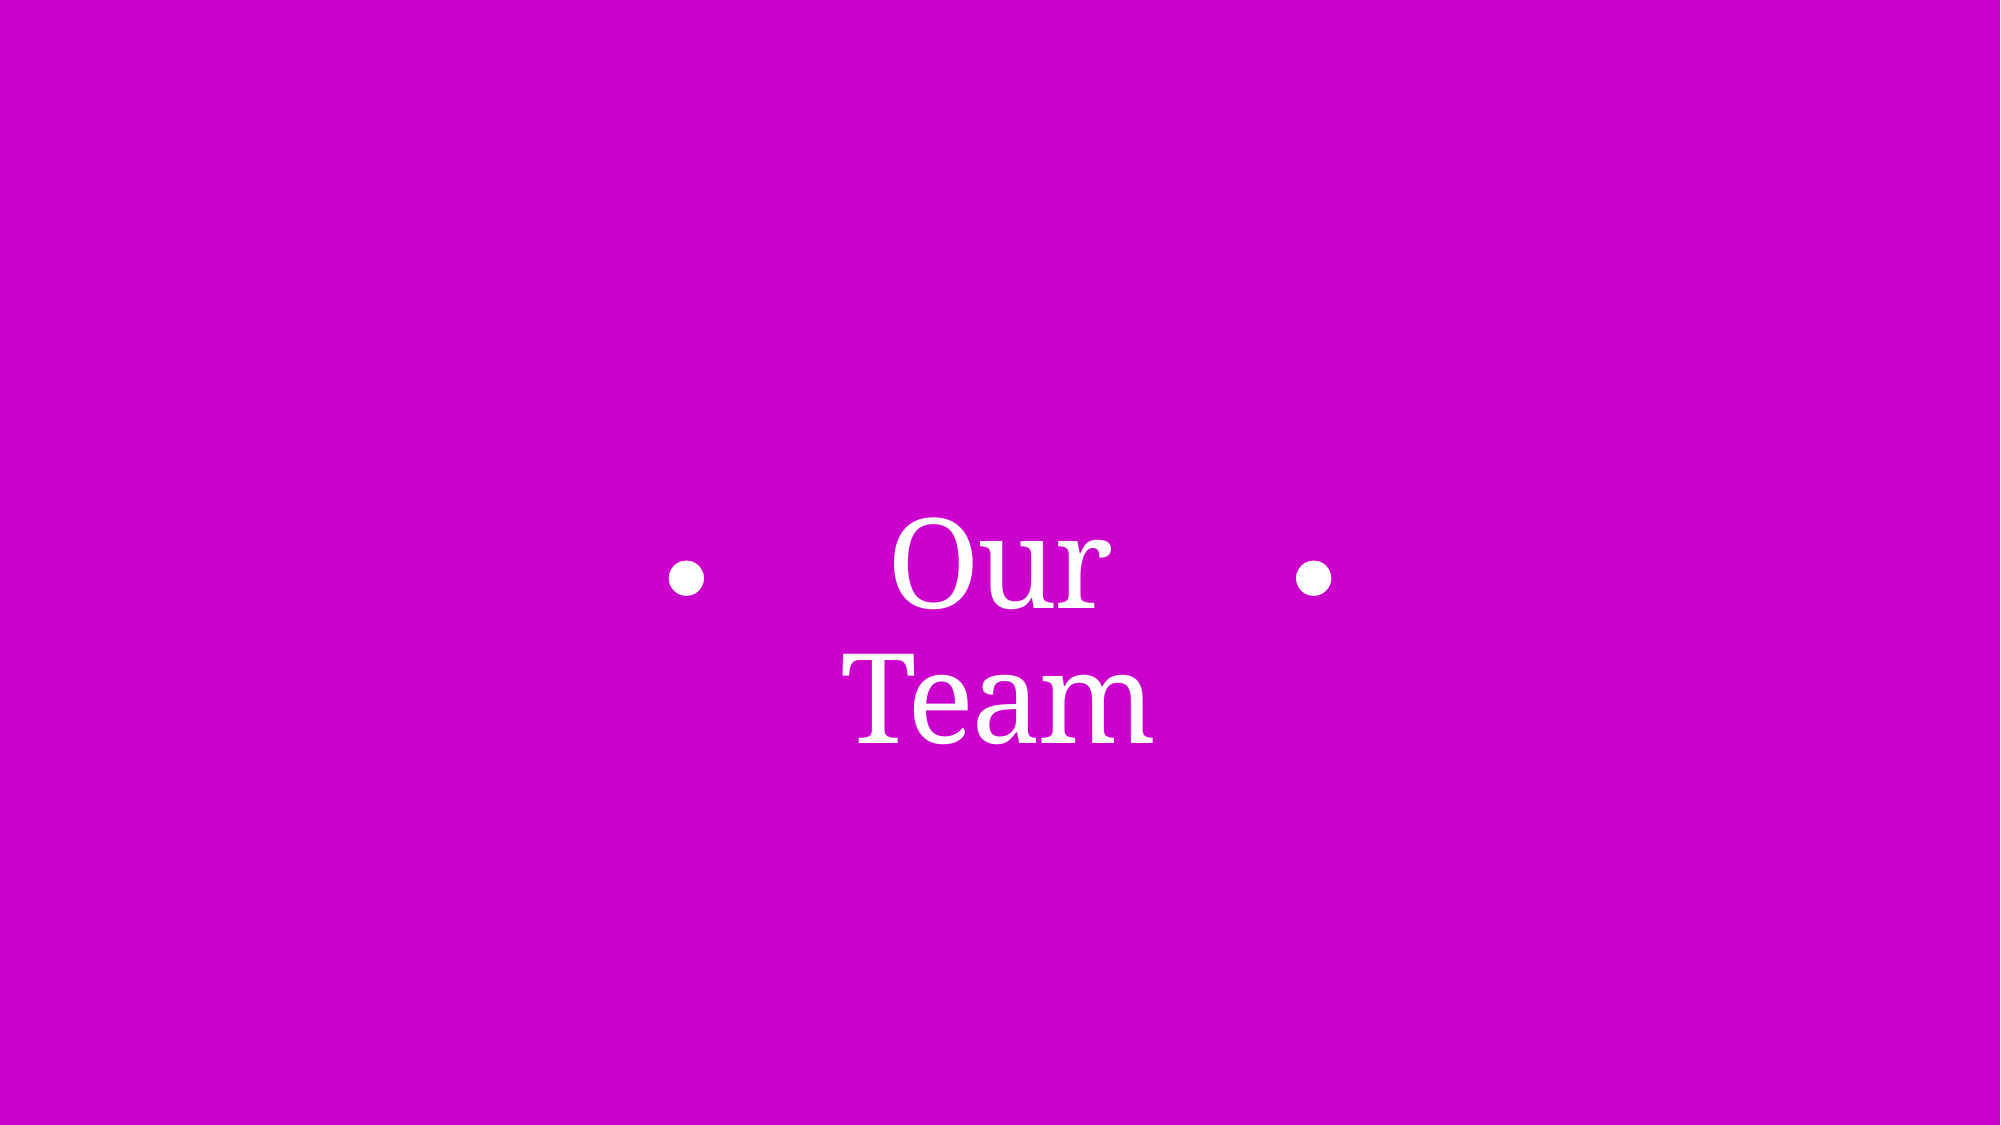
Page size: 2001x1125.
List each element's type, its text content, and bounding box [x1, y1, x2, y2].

list Our Team [710, 492, 1288, 643]
